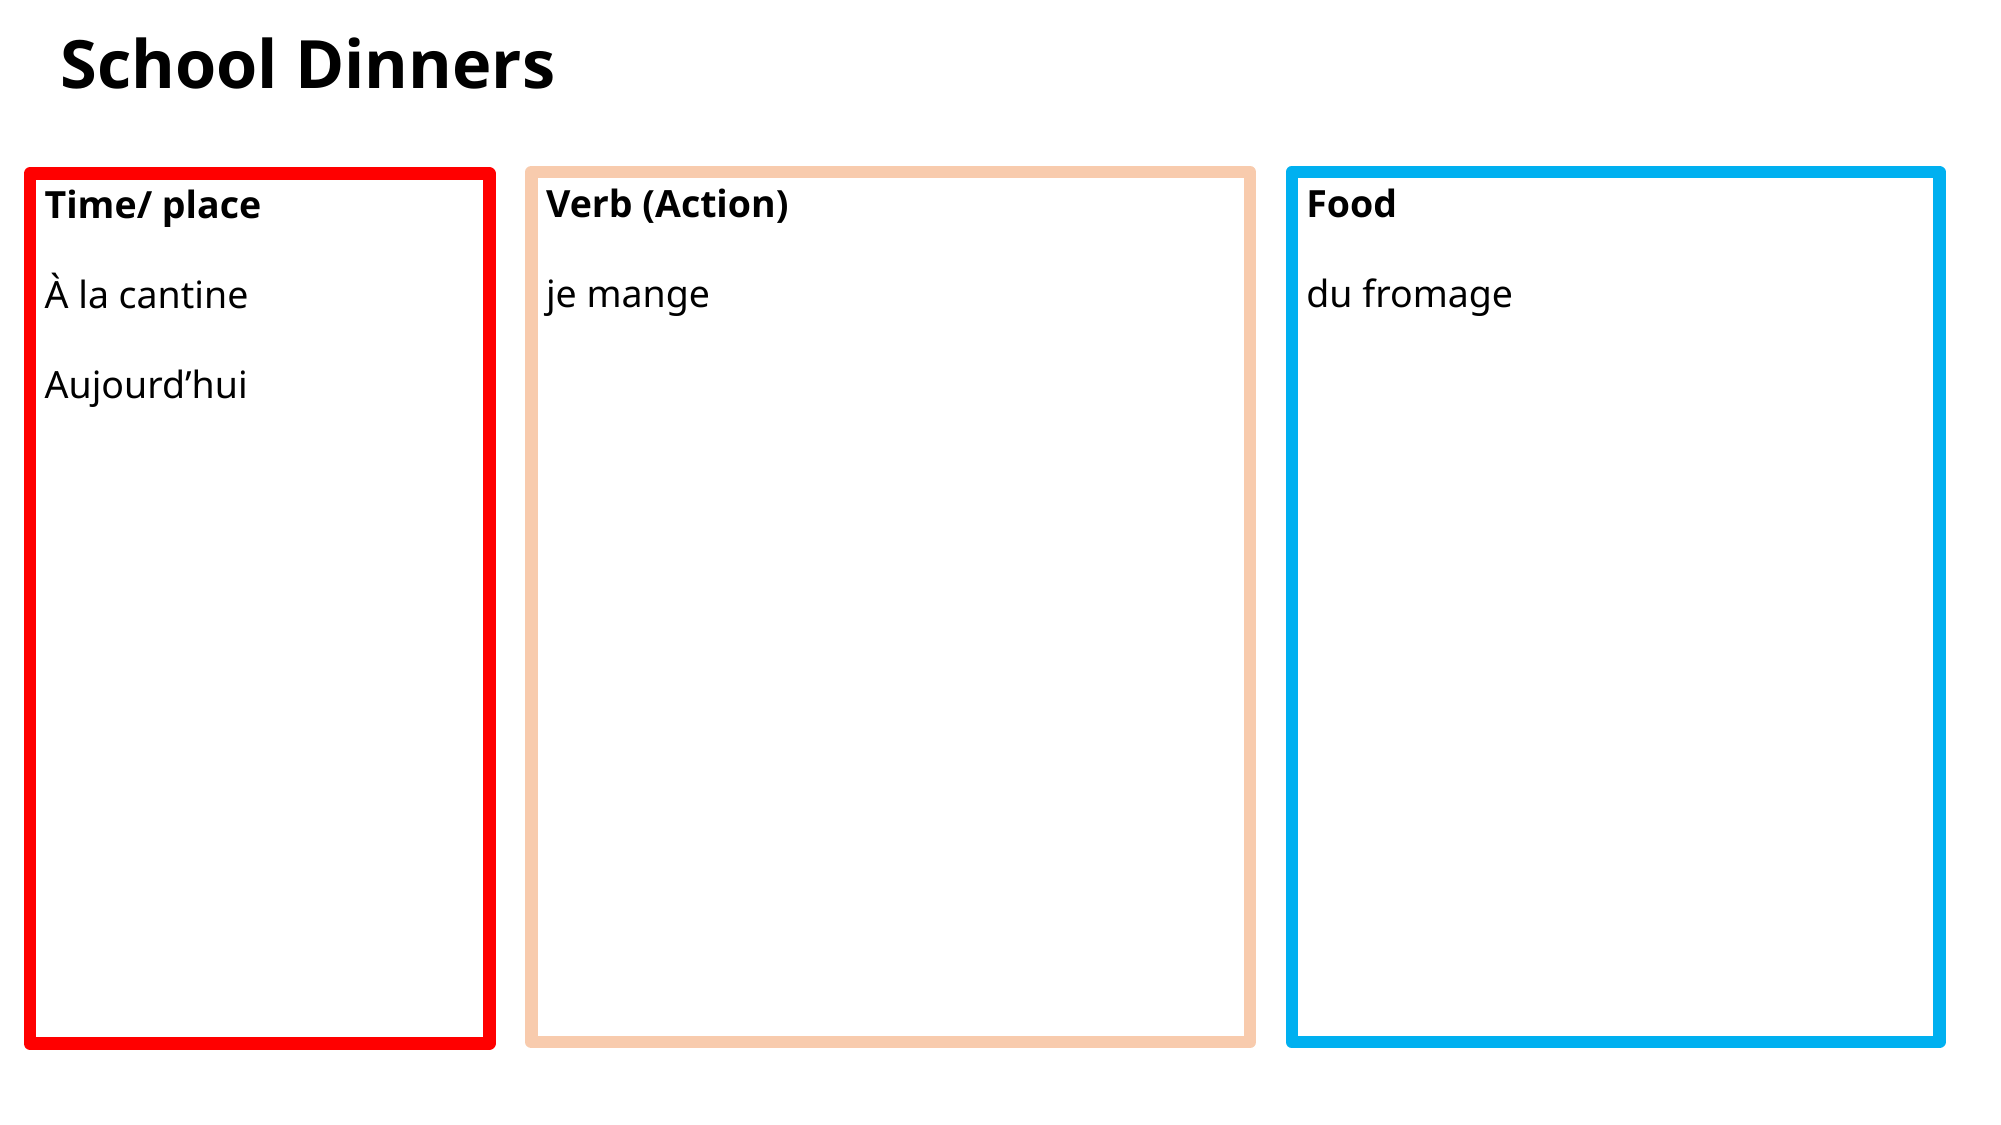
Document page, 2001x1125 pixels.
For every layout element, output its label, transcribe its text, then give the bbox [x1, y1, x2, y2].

text_box Verb (Action) je mange [531, 172, 1250, 1042]
text_box School Dinners [45, 14, 1017, 110]
text_box Food du fromage [1291, 172, 1940, 1042]
text_box Time/ place À la cantine Aujourd’hui [29, 173, 490, 1044]
